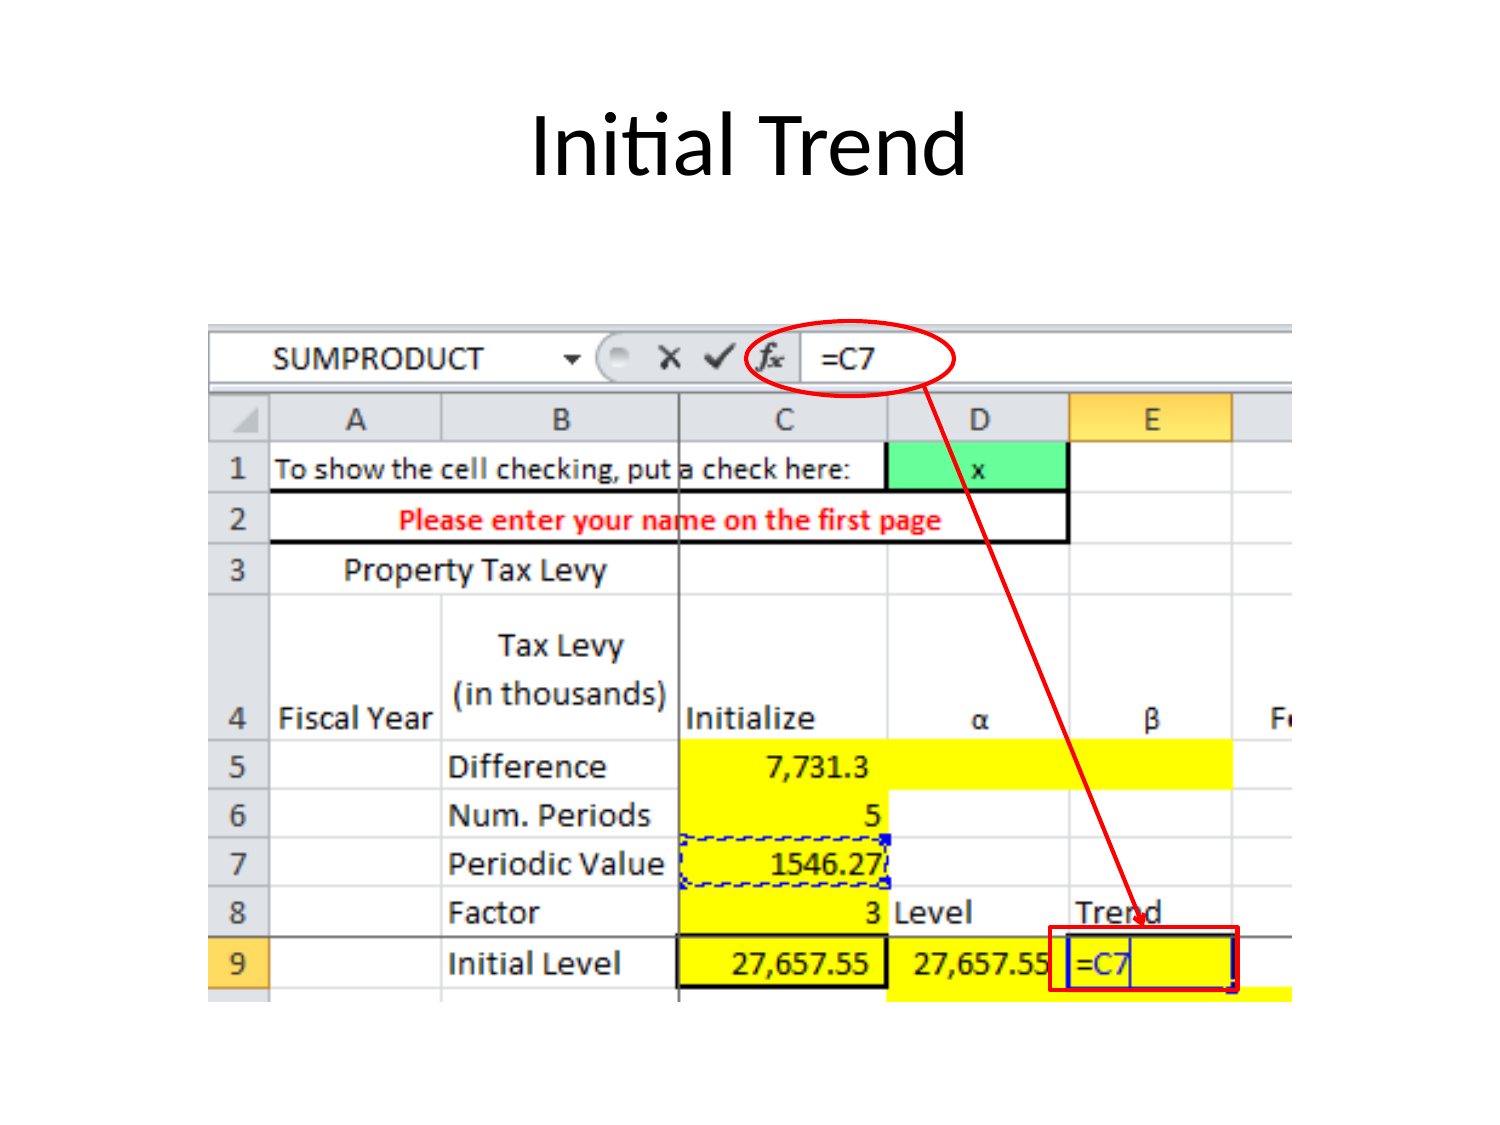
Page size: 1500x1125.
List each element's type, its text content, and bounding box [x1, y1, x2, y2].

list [207, 324, 1292, 1002]
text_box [745, 320, 1238, 991]
title Initial Trend [75, 45, 1425, 233]
